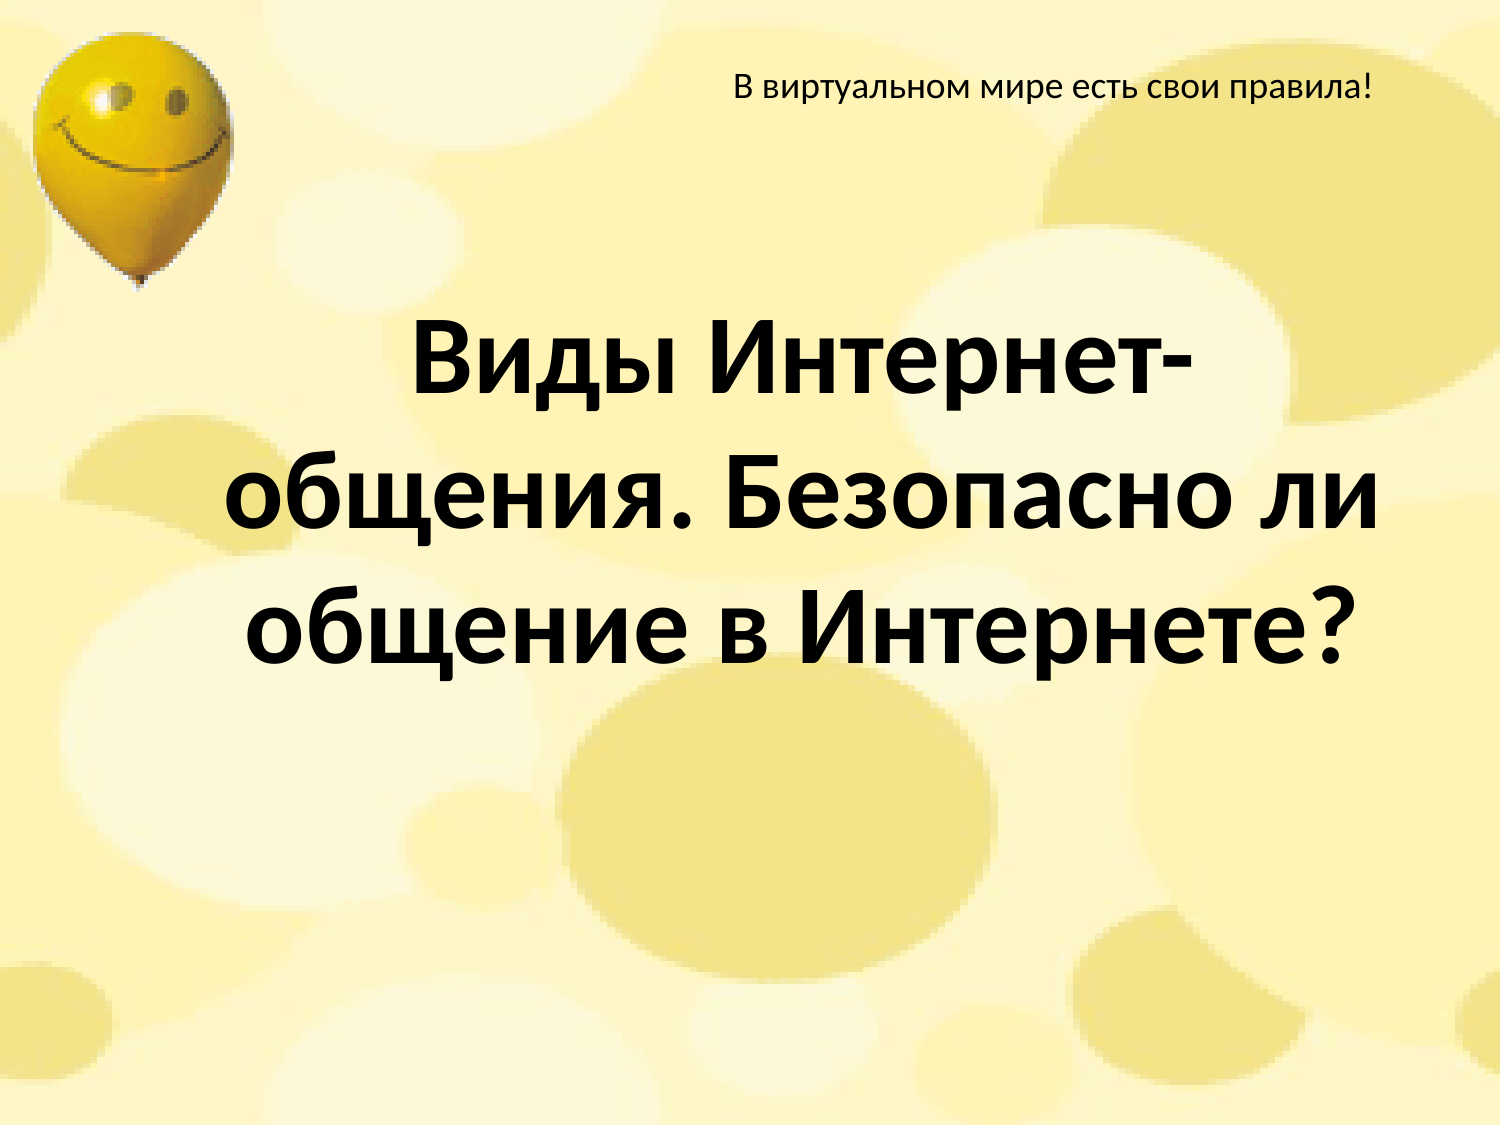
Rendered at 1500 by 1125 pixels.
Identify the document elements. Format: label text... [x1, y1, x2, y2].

text_box В виртуальном мире есть свои правила! [718, 54, 1390, 114]
text_box Виды Интернет-общения. Безопасно ли общение в Интернете? [176, 273, 1429, 694]
text_box [75, 652, 1429, 803]
picture [0, 0, 1500, 1125]
